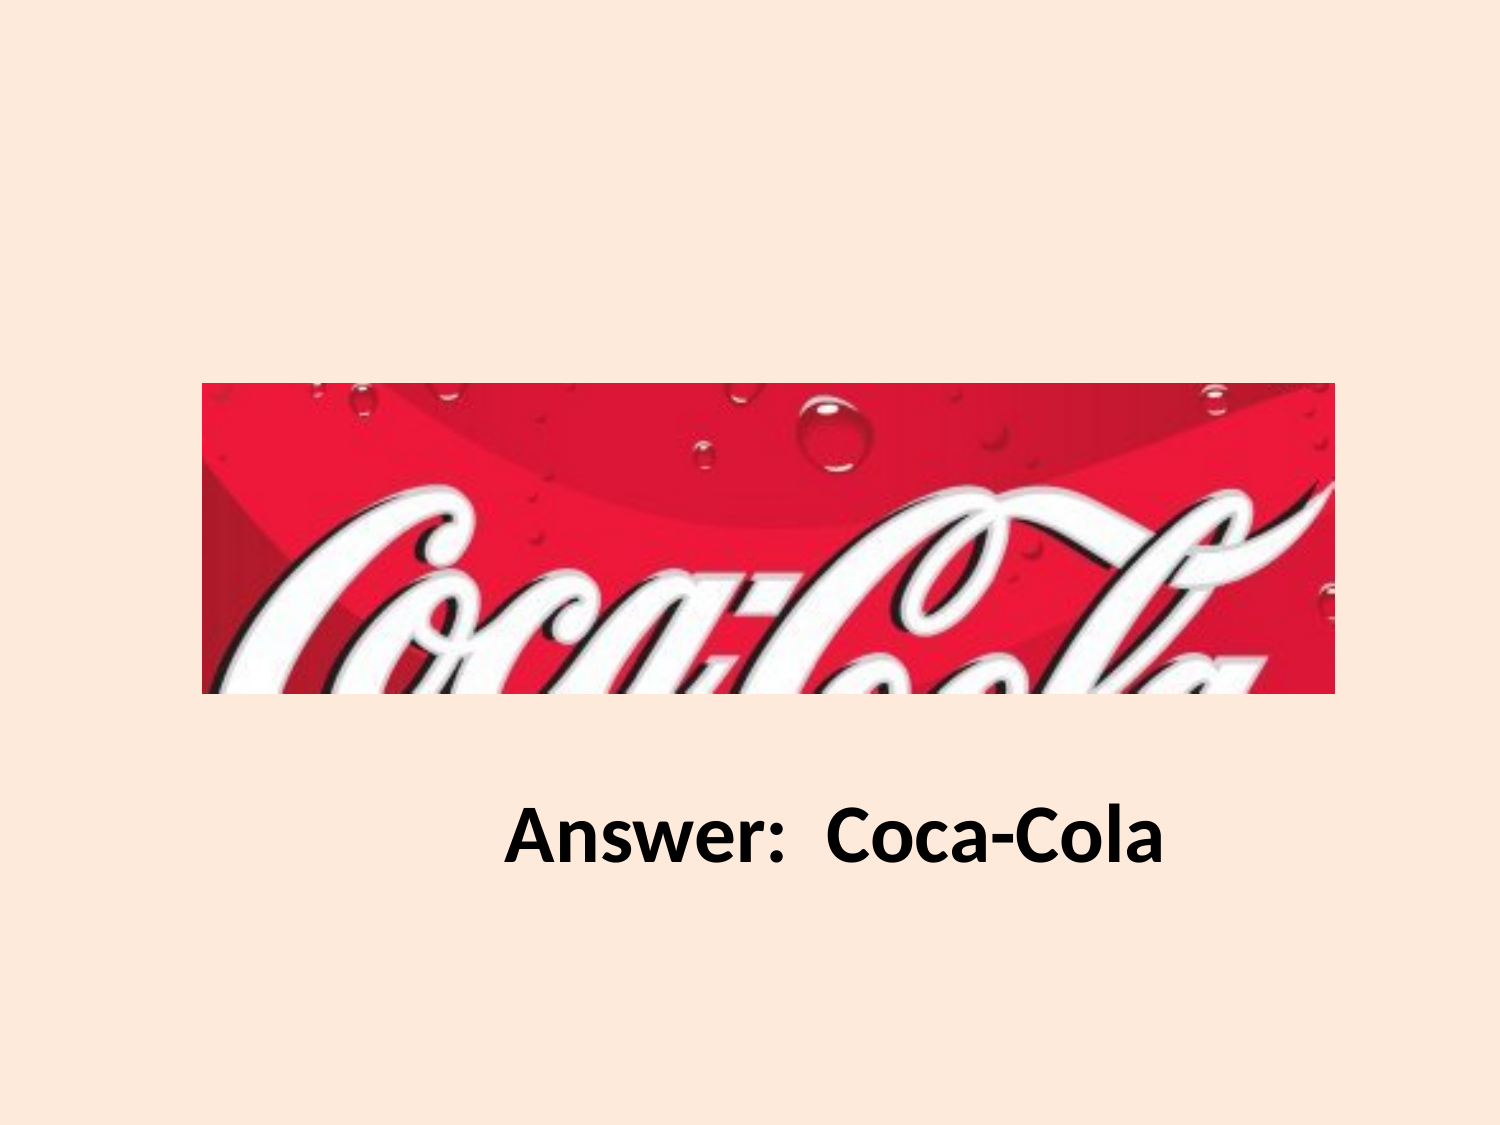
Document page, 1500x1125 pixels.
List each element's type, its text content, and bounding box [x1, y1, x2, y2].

picture [202, 383, 1335, 695]
text_box Answer: Coca-Cola [490, 771, 1182, 887]
